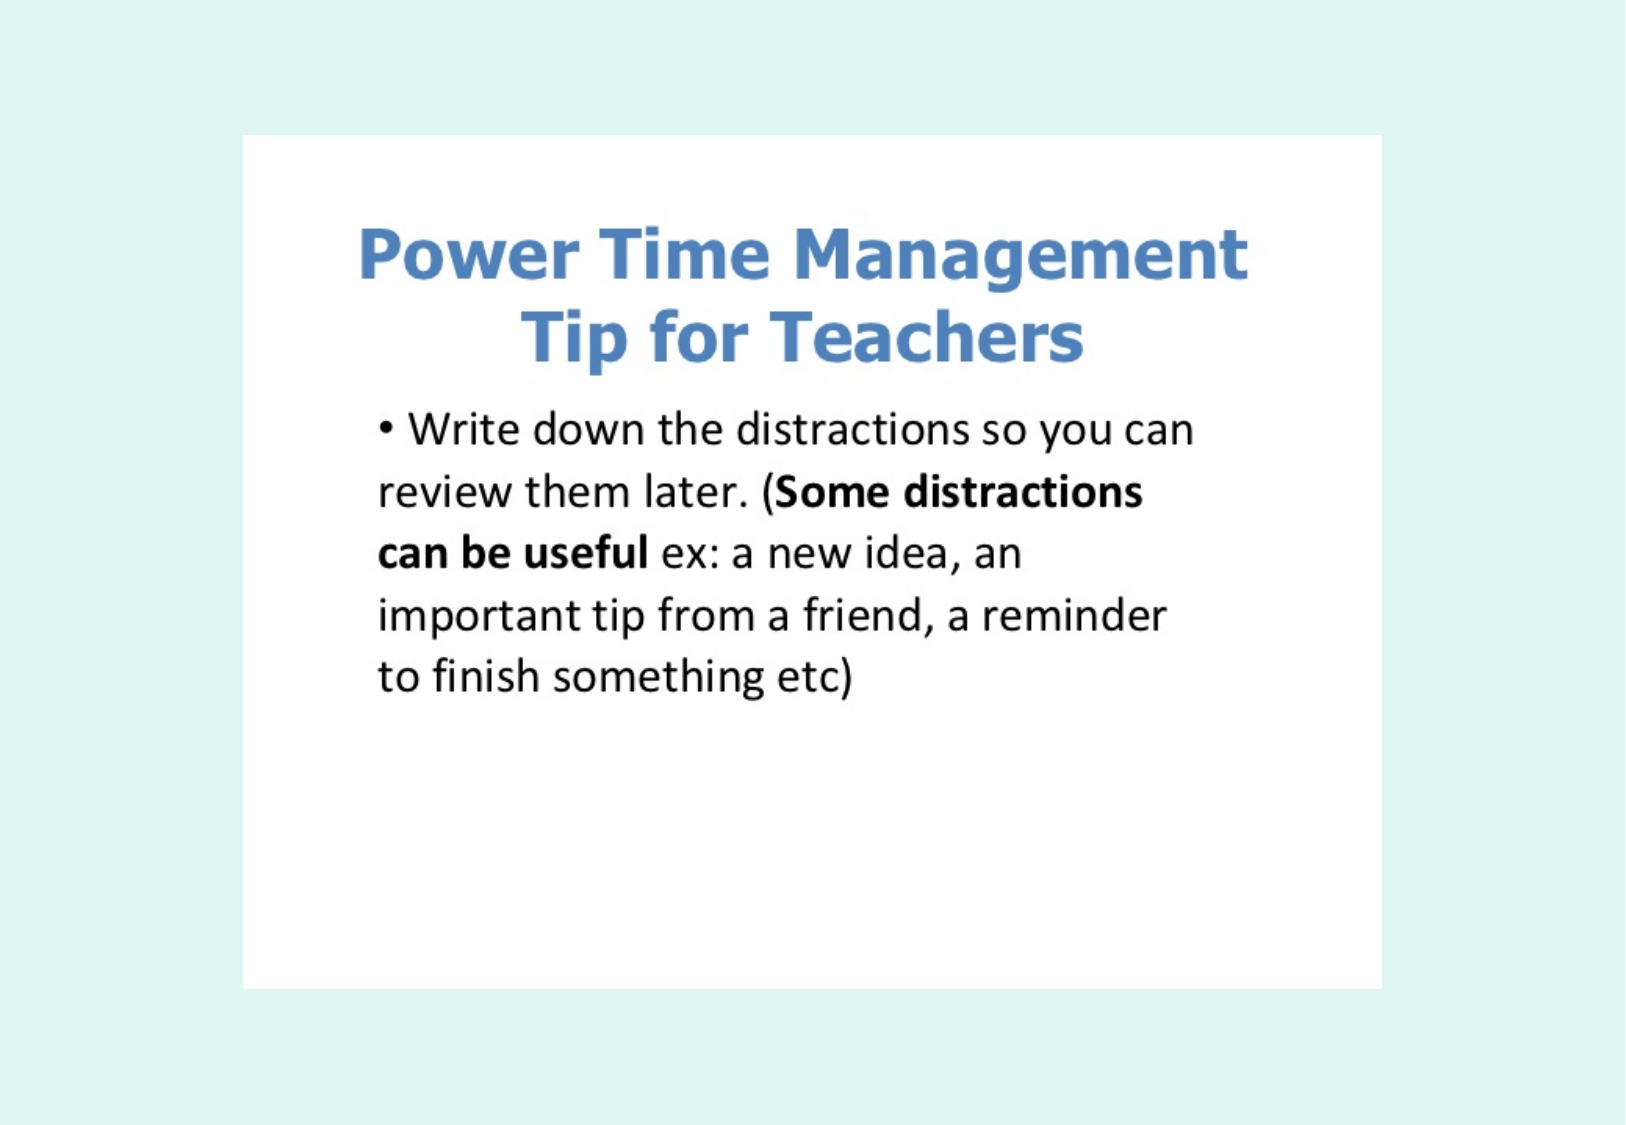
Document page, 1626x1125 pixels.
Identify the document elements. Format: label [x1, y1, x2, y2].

picture [243, 135, 1382, 990]
